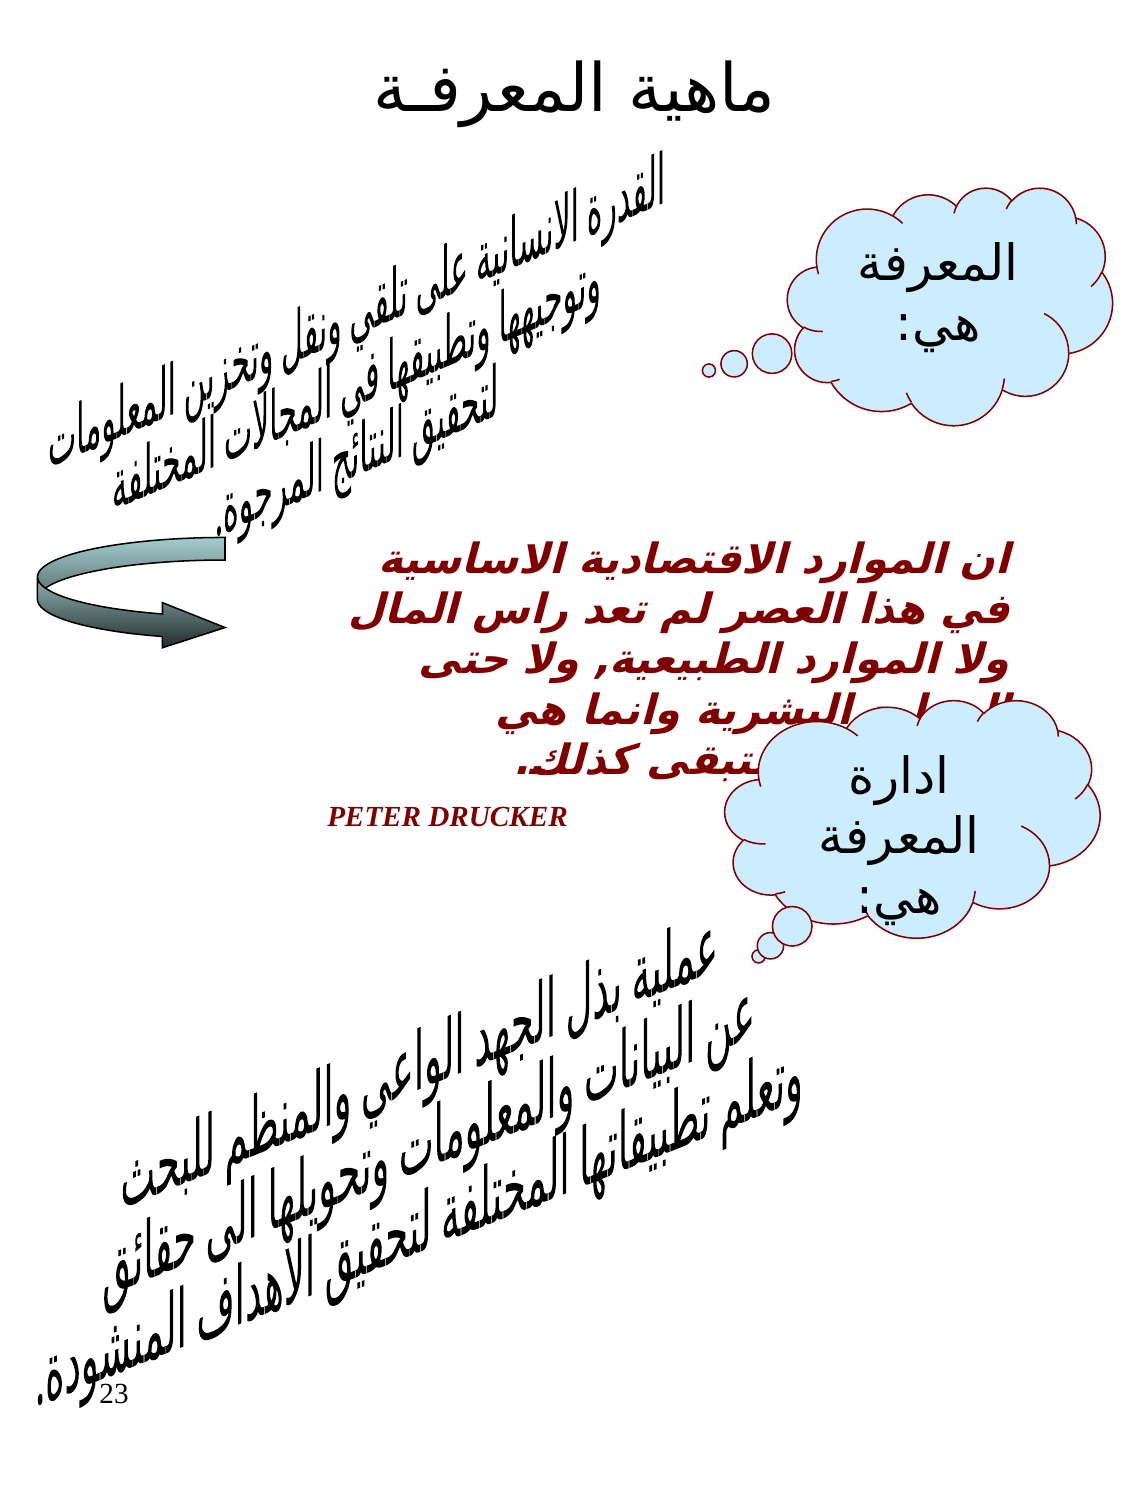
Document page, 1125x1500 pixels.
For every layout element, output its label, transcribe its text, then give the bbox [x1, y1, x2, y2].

text_box المعرفة هي: [720, 350, 748, 377]
text_box [37, 537, 226, 648]
text_box المعرفة هي: [752, 333, 792, 374]
text_box ان الموارد الاقتصادية الاساسية في هذا العصر لم تعد راس المال ولا الموارد الطبيعية, ولا حتى الموارد البشرية وانما هي المعرفة, وستبقى كذلك. PETER DRUCKER [312, 524, 1025, 840]
text_box ادارة المعرفة هي: [724, 700, 1101, 964]
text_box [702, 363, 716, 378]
text_box المعرفة هي: [787, 188, 1113, 426]
text_box ماهية المعرفـة [187, 37, 963, 133]
slide_number 23 [84, 1366, 319, 1467]
